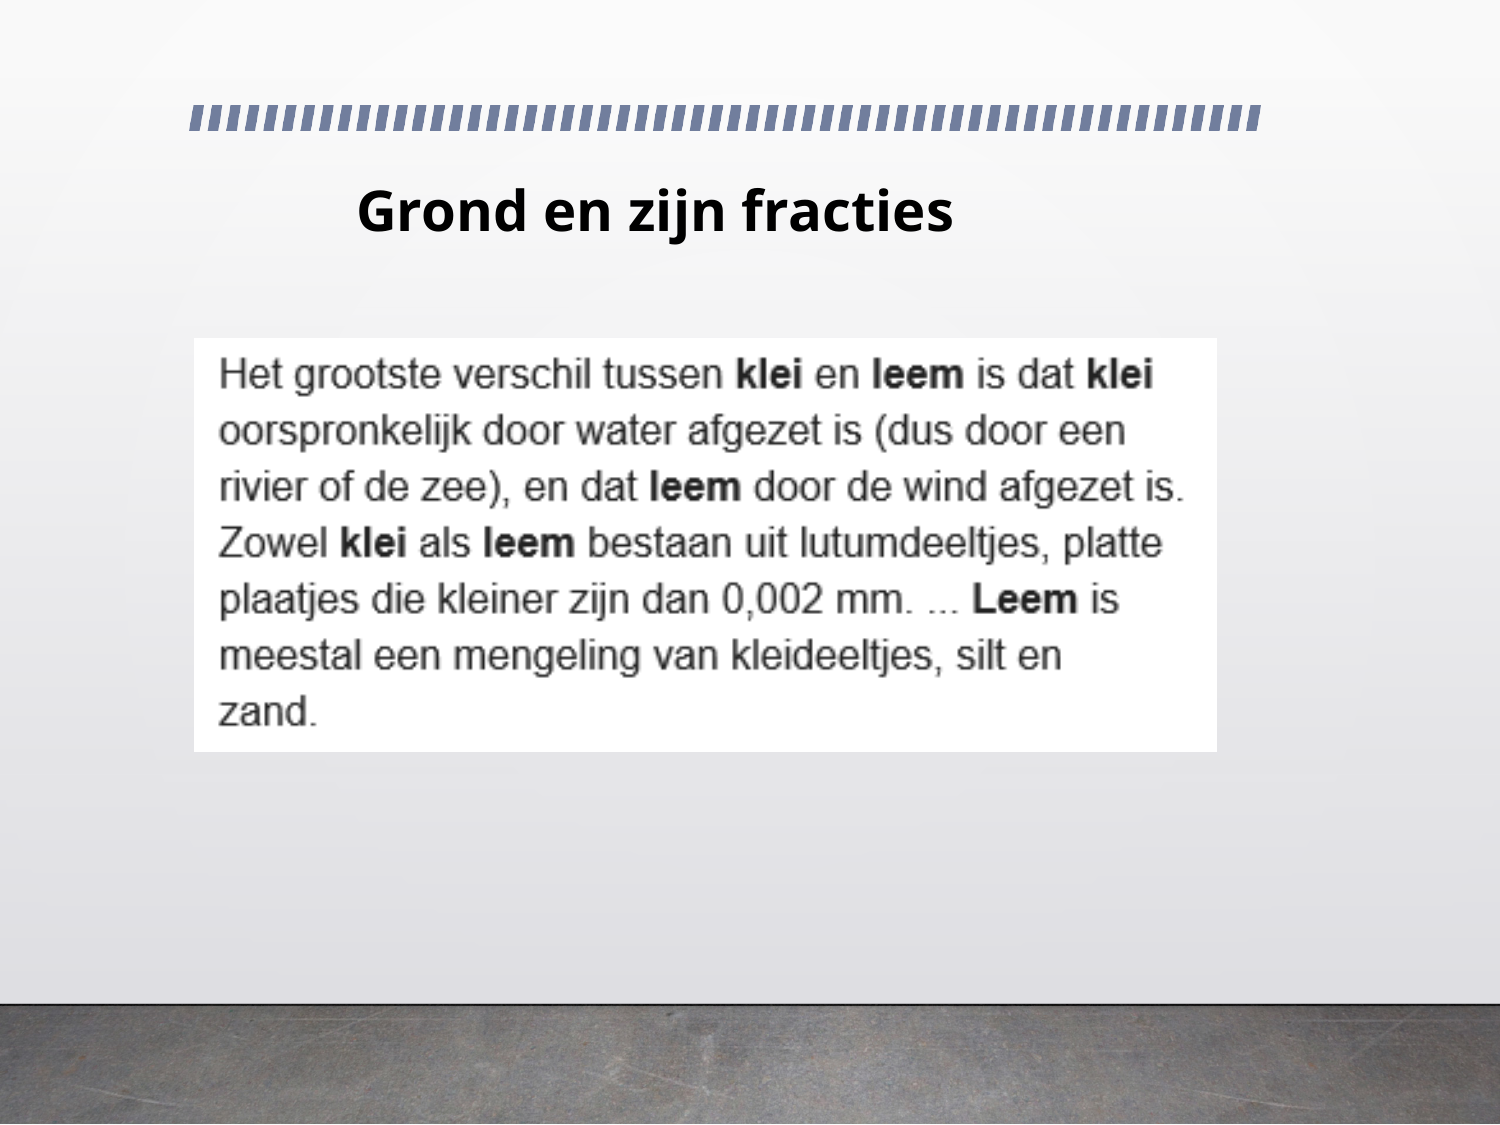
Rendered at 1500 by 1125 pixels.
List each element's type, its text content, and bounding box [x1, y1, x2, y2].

picture [0, 1004, 1500, 1124]
title Grond en zijn fracties [112, 101, 1199, 244]
picture [194, 337, 1217, 752]
